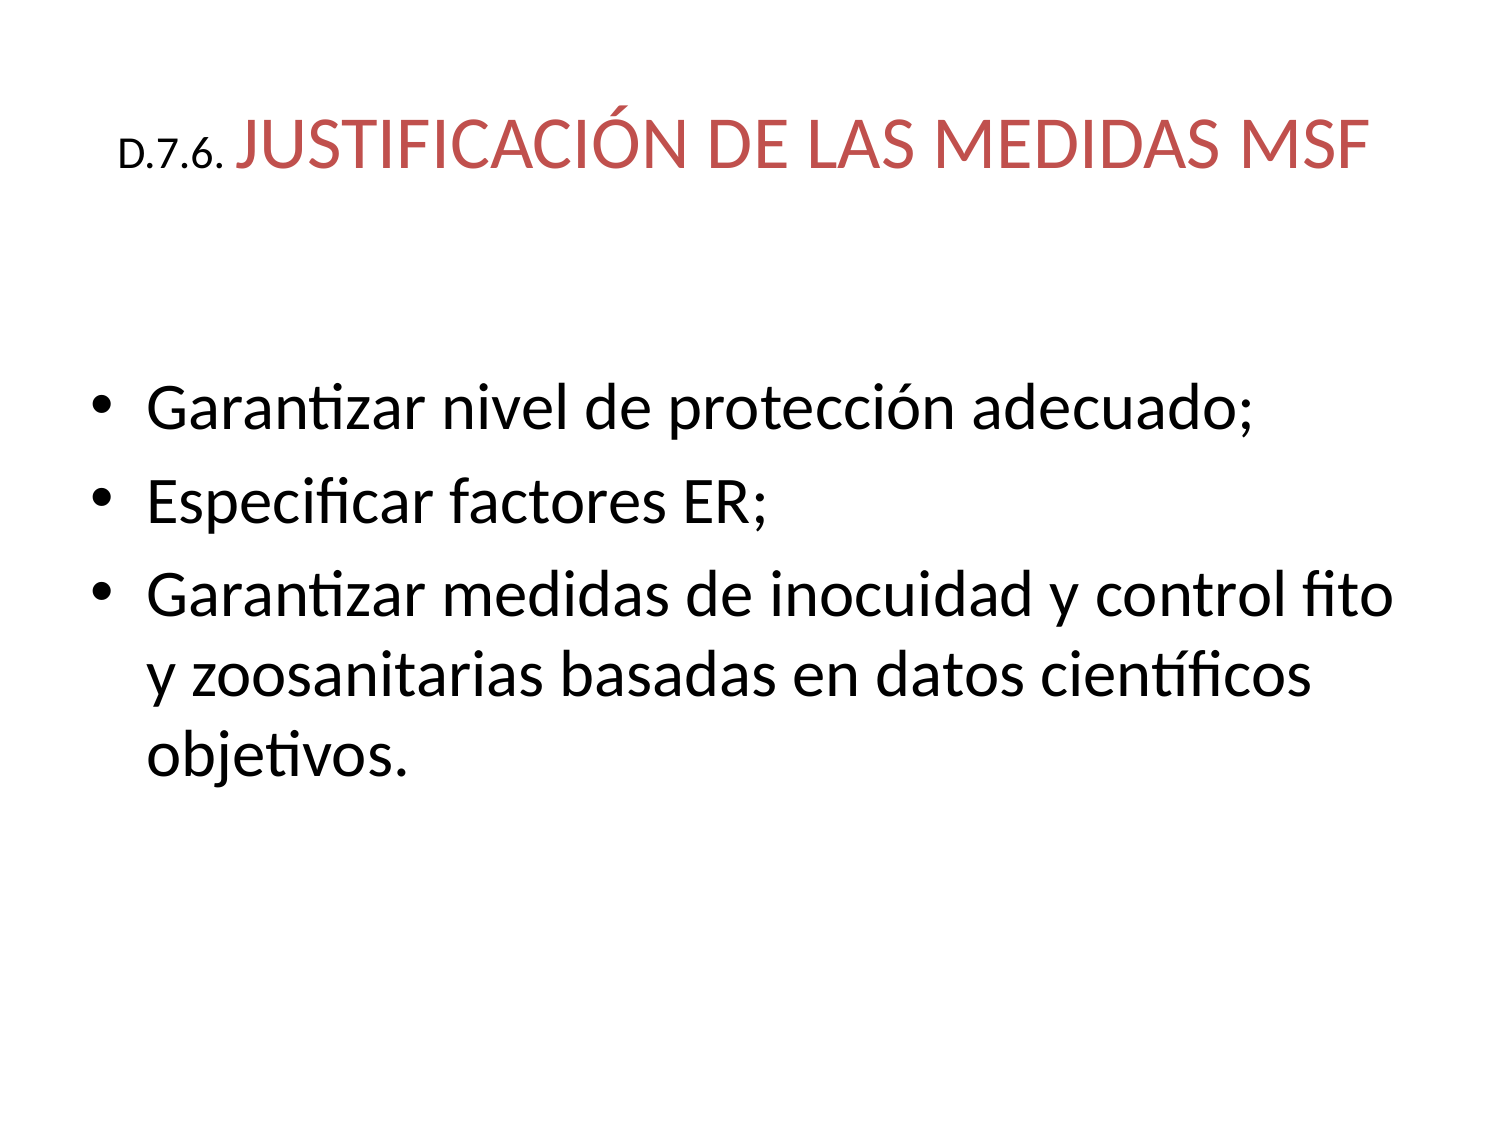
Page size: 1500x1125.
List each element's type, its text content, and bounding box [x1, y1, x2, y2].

title D.7.6. JUSTIFICACIÓN DE LAS MEDIDAS MSF [75, 45, 1425, 233]
list Garantizar nivel de protección adecuado; Especificar factores ER; Garantizar medidas de inocuidad y control fito y zoosanitarias basadas en datos científicos objetivos. [75, 262, 1425, 1005]
